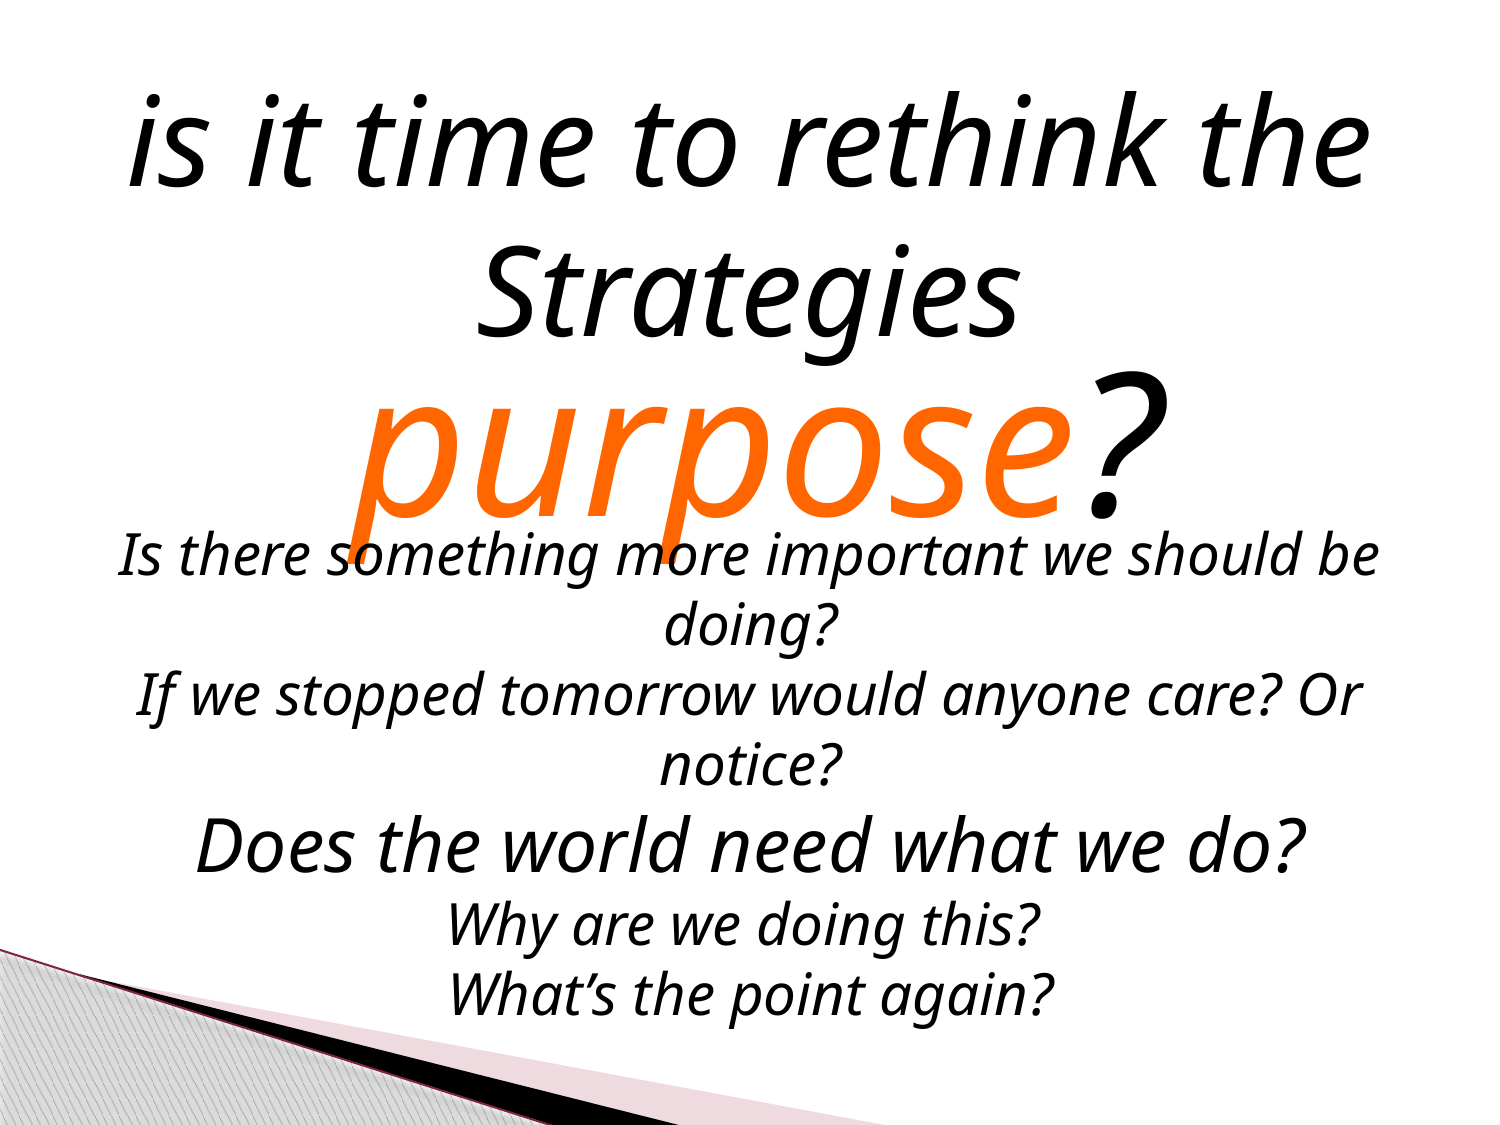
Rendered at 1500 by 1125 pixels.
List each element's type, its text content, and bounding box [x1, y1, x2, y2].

text_box Is there something more important we should be doing? If we stopped tomorrow would anyone care? Or notice? Does the world need what we do? Why are we doing this? What’s the point again? [59, 509, 1442, 1105]
text_box purpose? [165, 308, 1349, 497]
text_box is it time to rethink the Strategies [76, 54, 1425, 303]
